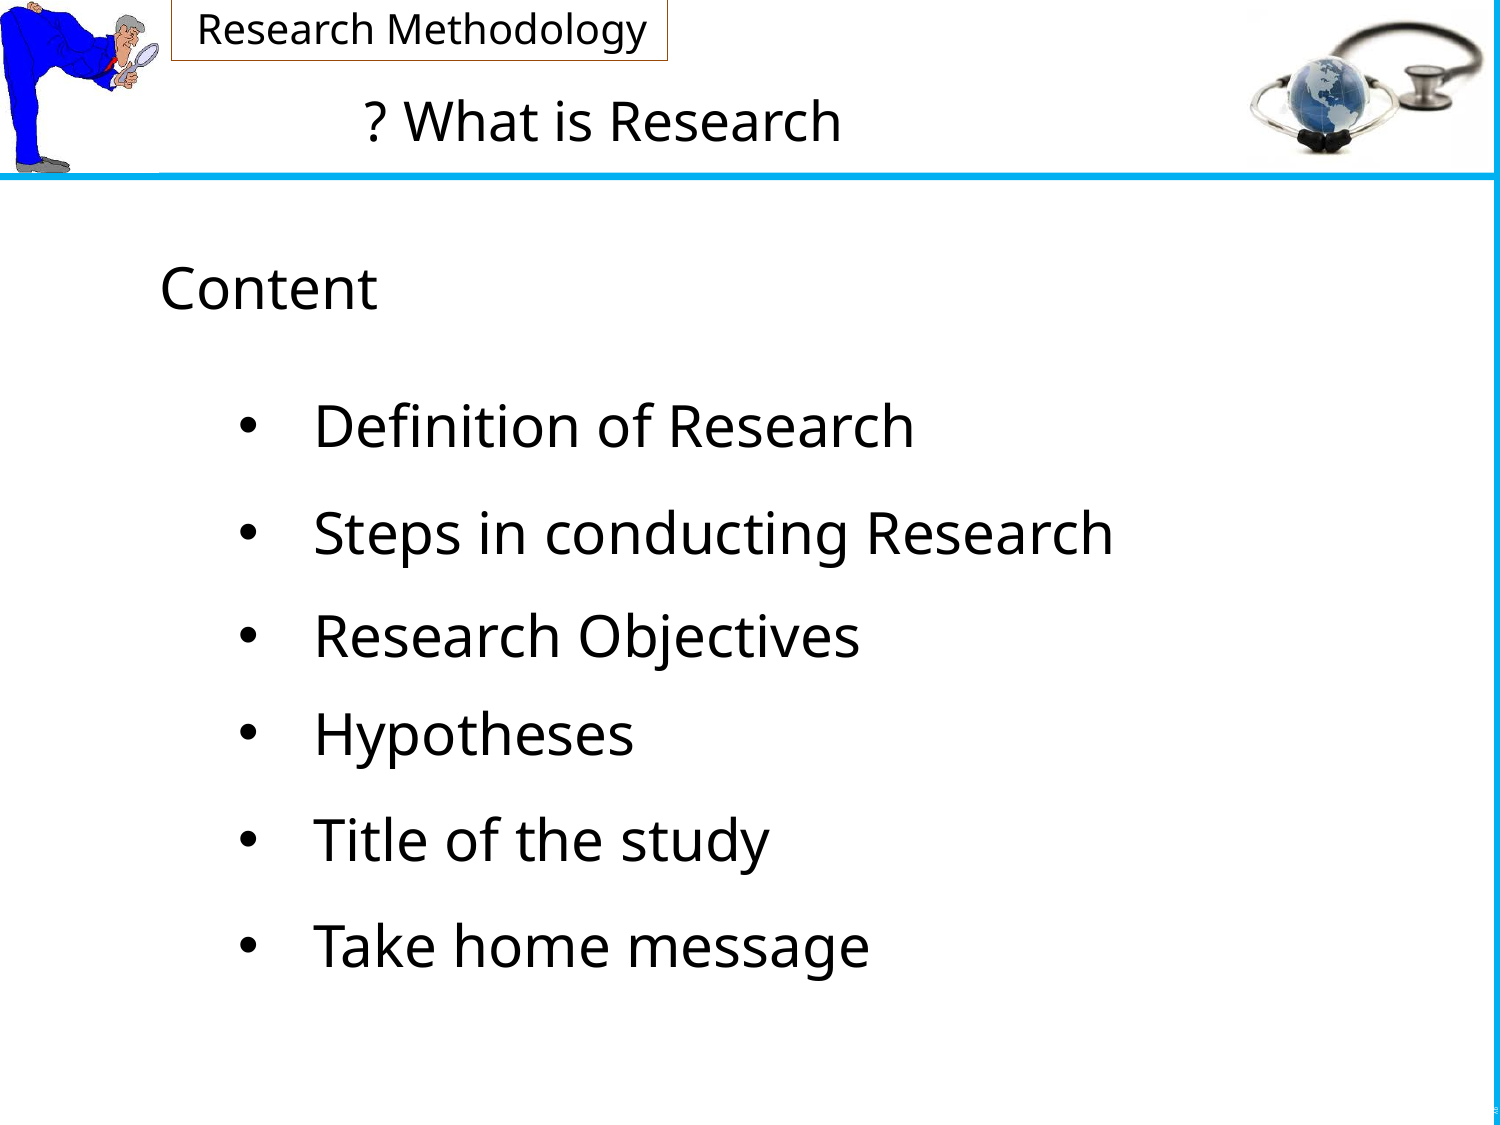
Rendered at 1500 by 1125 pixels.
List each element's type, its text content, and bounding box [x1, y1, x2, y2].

picture [0, 1, 159, 172]
picture [1245, 7, 1489, 169]
text_box gy [1494, 181, 1500, 1125]
text_box Definition of Research [223, 382, 1051, 467]
text_box Hypotheses [223, 689, 681, 774]
text_box Research Objectives [223, 591, 992, 677]
text_box gy [156, 172, 1500, 181]
text_box Title of the study [223, 795, 854, 881]
text_box Content [144, 243, 394, 329]
text_box Research Methodology [171, 0, 668, 61]
text_box gy [1494, 0, 1500, 172]
text_box Steps in conducting Research [223, 488, 1317, 574]
title What is Research ? [194, 78, 1010, 161]
text_box Take home message [223, 901, 978, 987]
